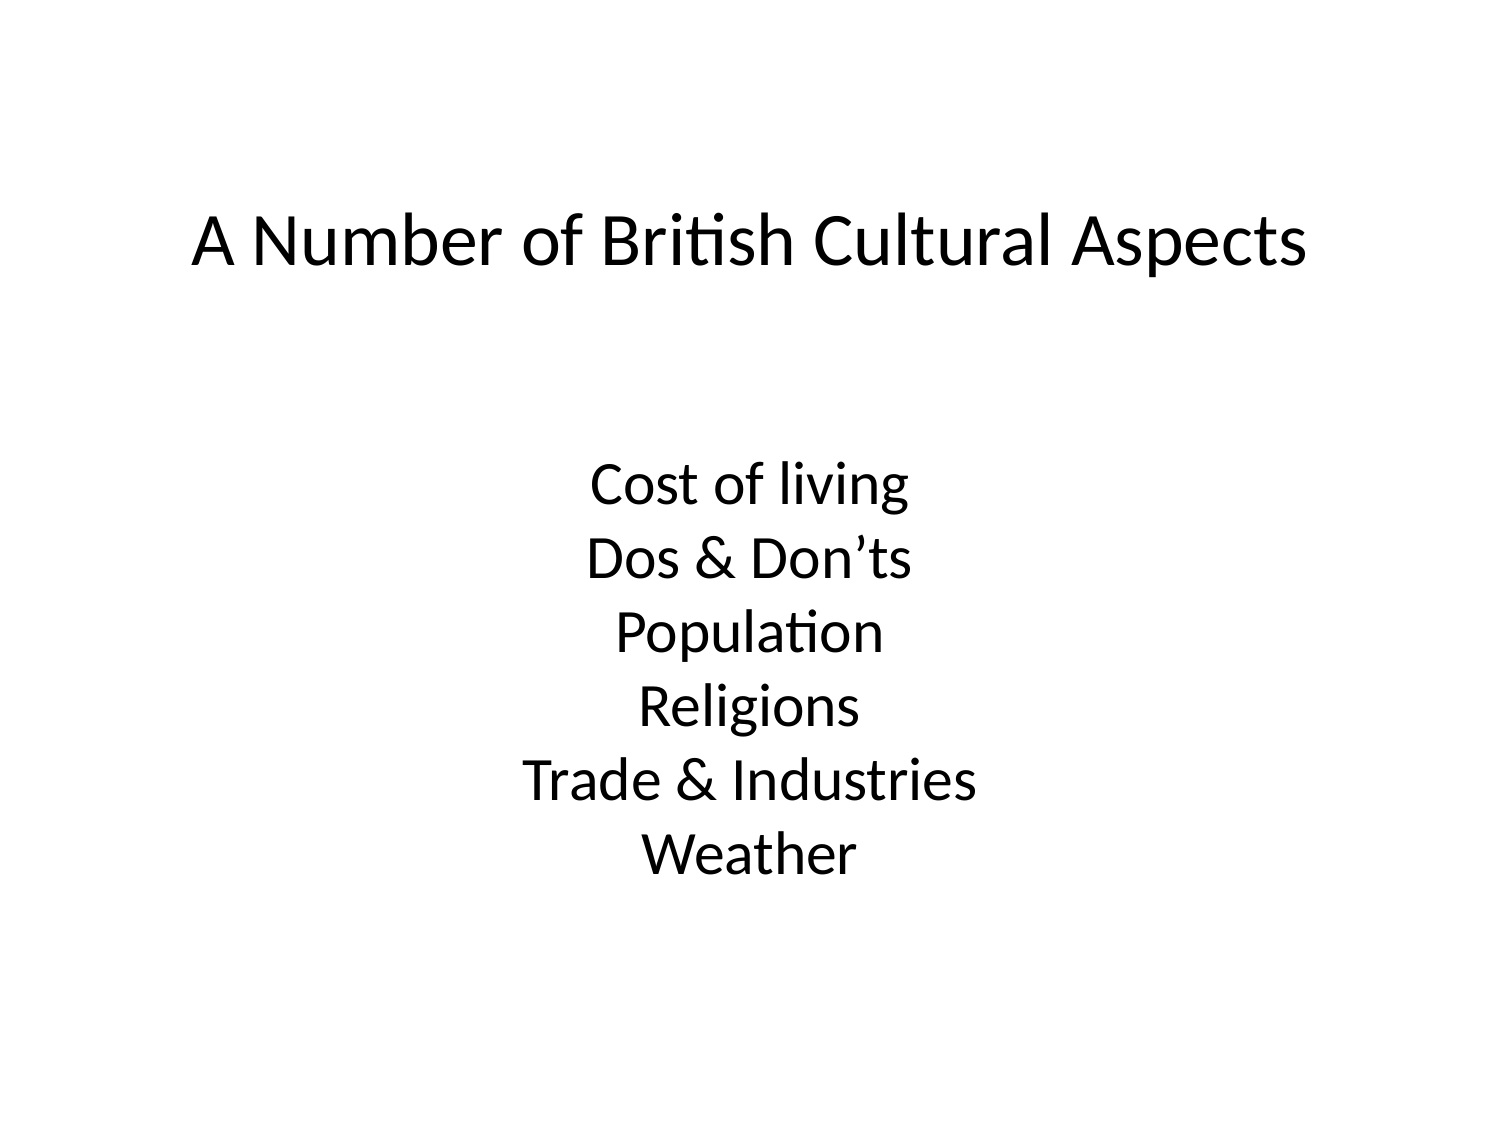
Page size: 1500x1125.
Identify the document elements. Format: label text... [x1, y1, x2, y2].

title A Number of British Cultural Aspects Cost of living Dos & Don’ts Population Religions Trade & Industries Weather [112, 90, 1388, 1059]
